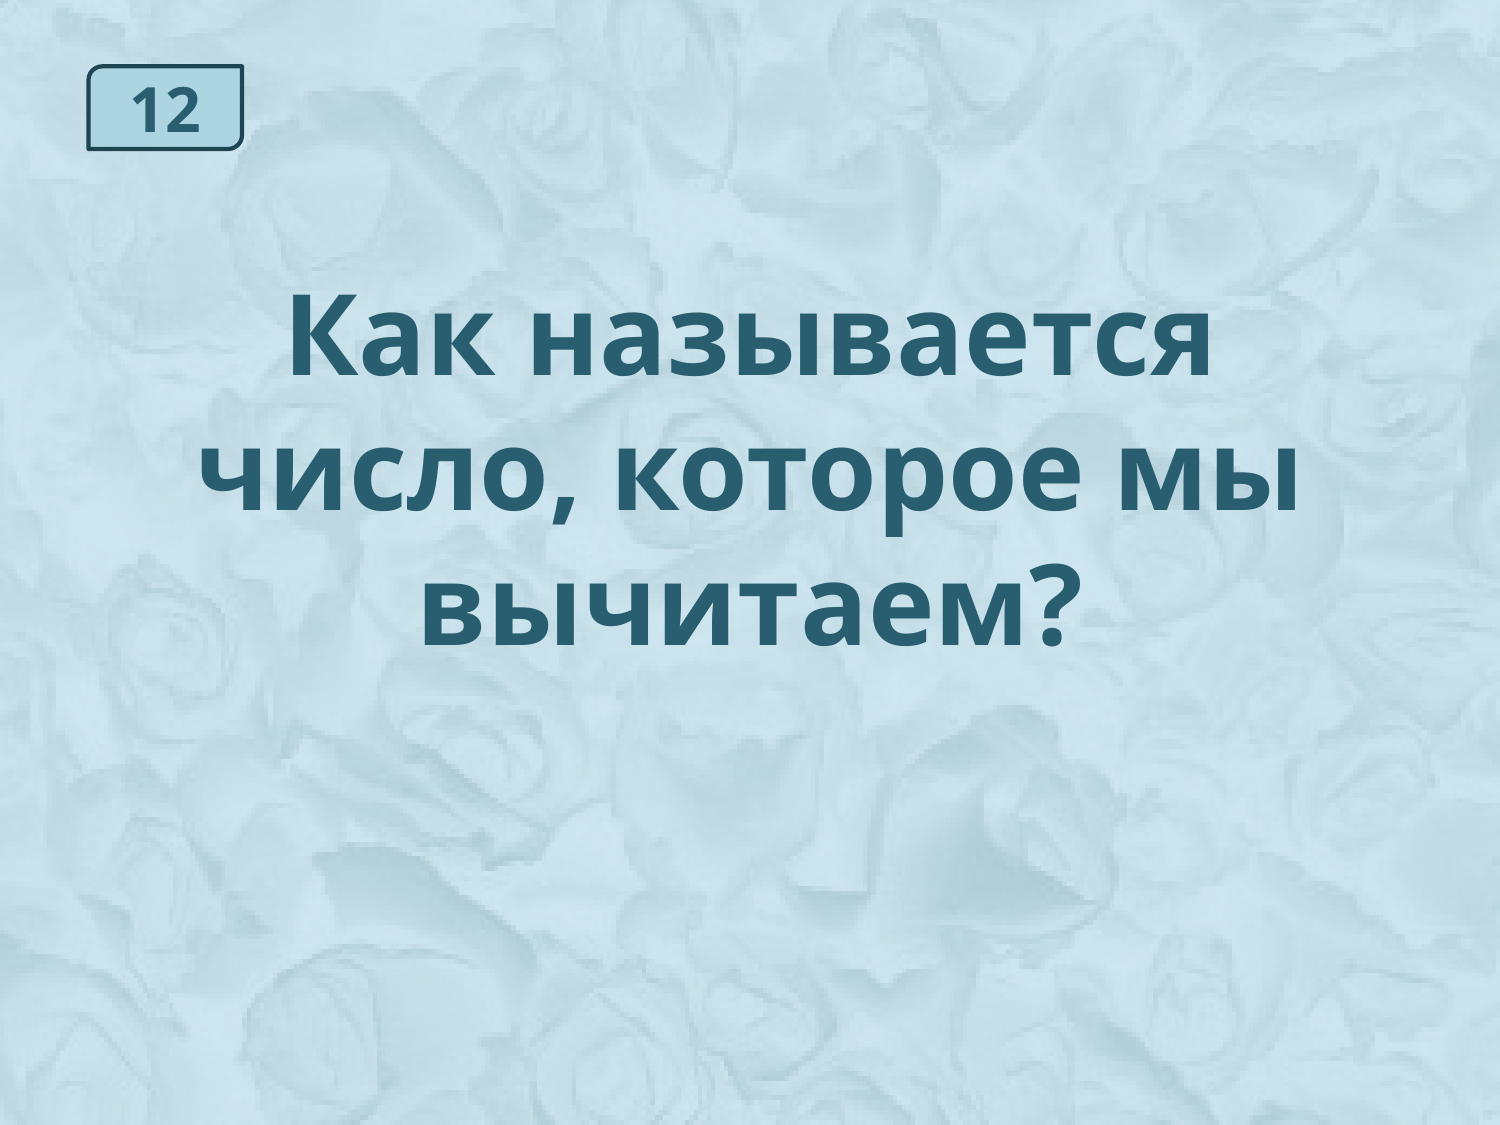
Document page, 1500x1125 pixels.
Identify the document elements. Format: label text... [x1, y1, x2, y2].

text_box 12 [86, 64, 245, 152]
text_box Как называется число, которое мы вычитаем? [76, 255, 1424, 676]
